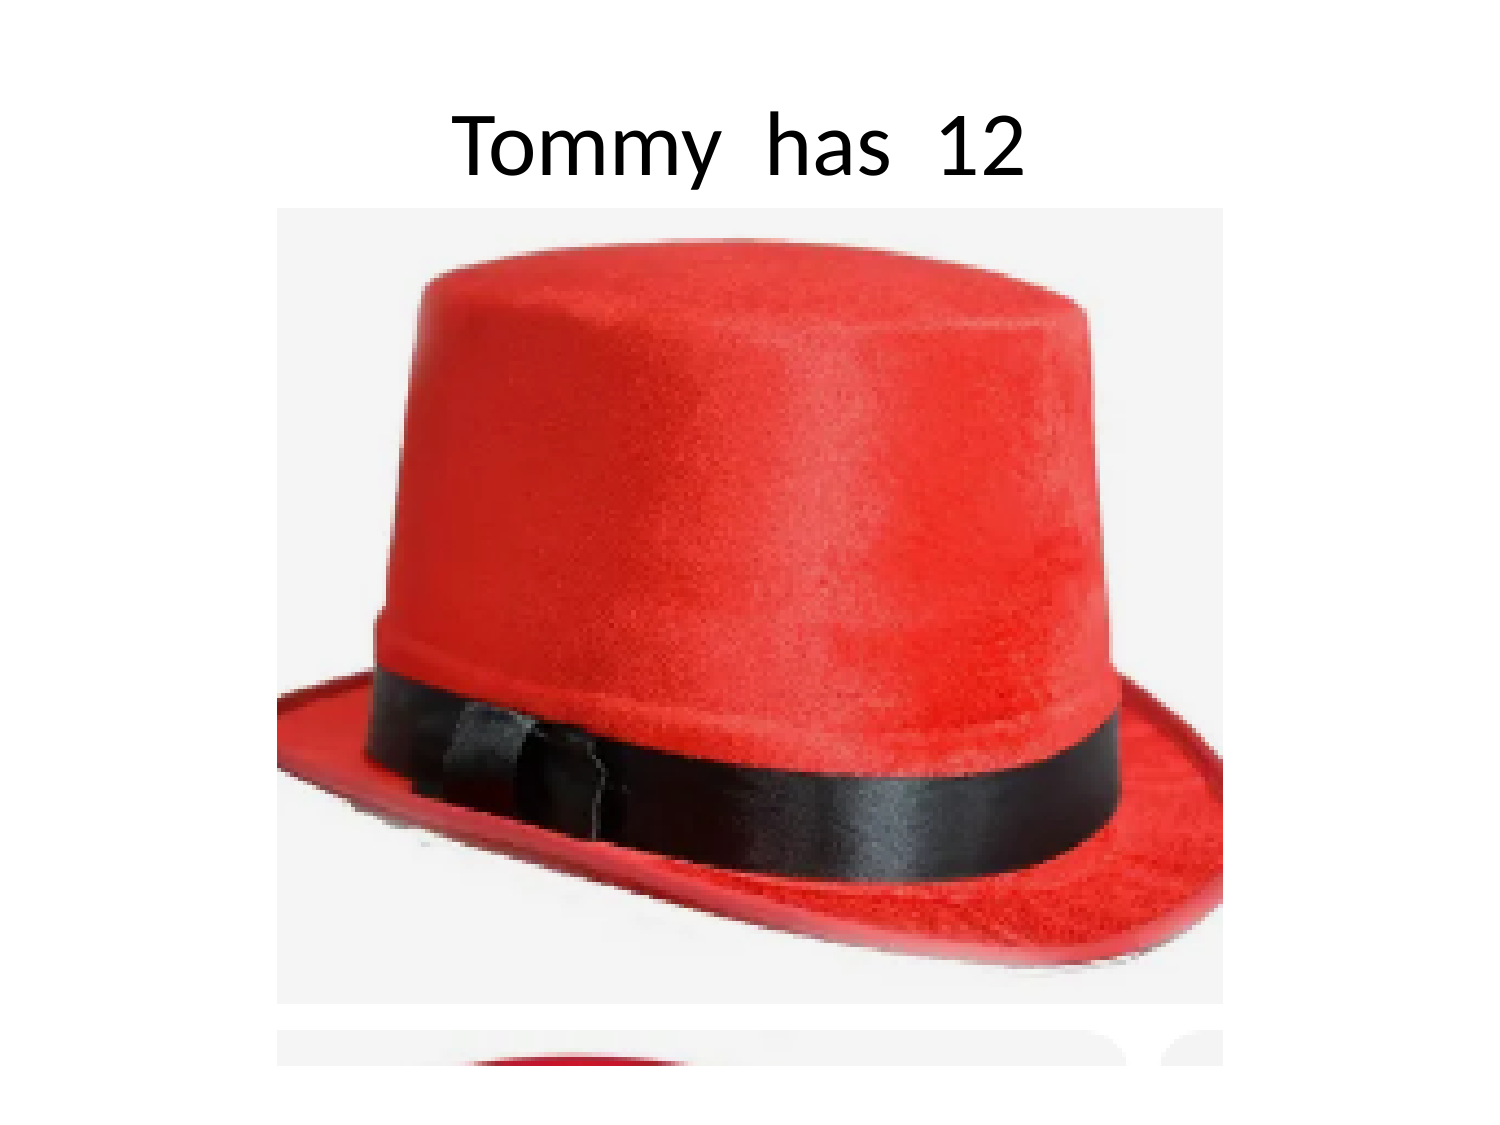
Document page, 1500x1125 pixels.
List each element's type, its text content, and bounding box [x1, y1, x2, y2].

title Tommy has 12 [75, 45, 1425, 233]
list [277, 207, 1223, 1066]
